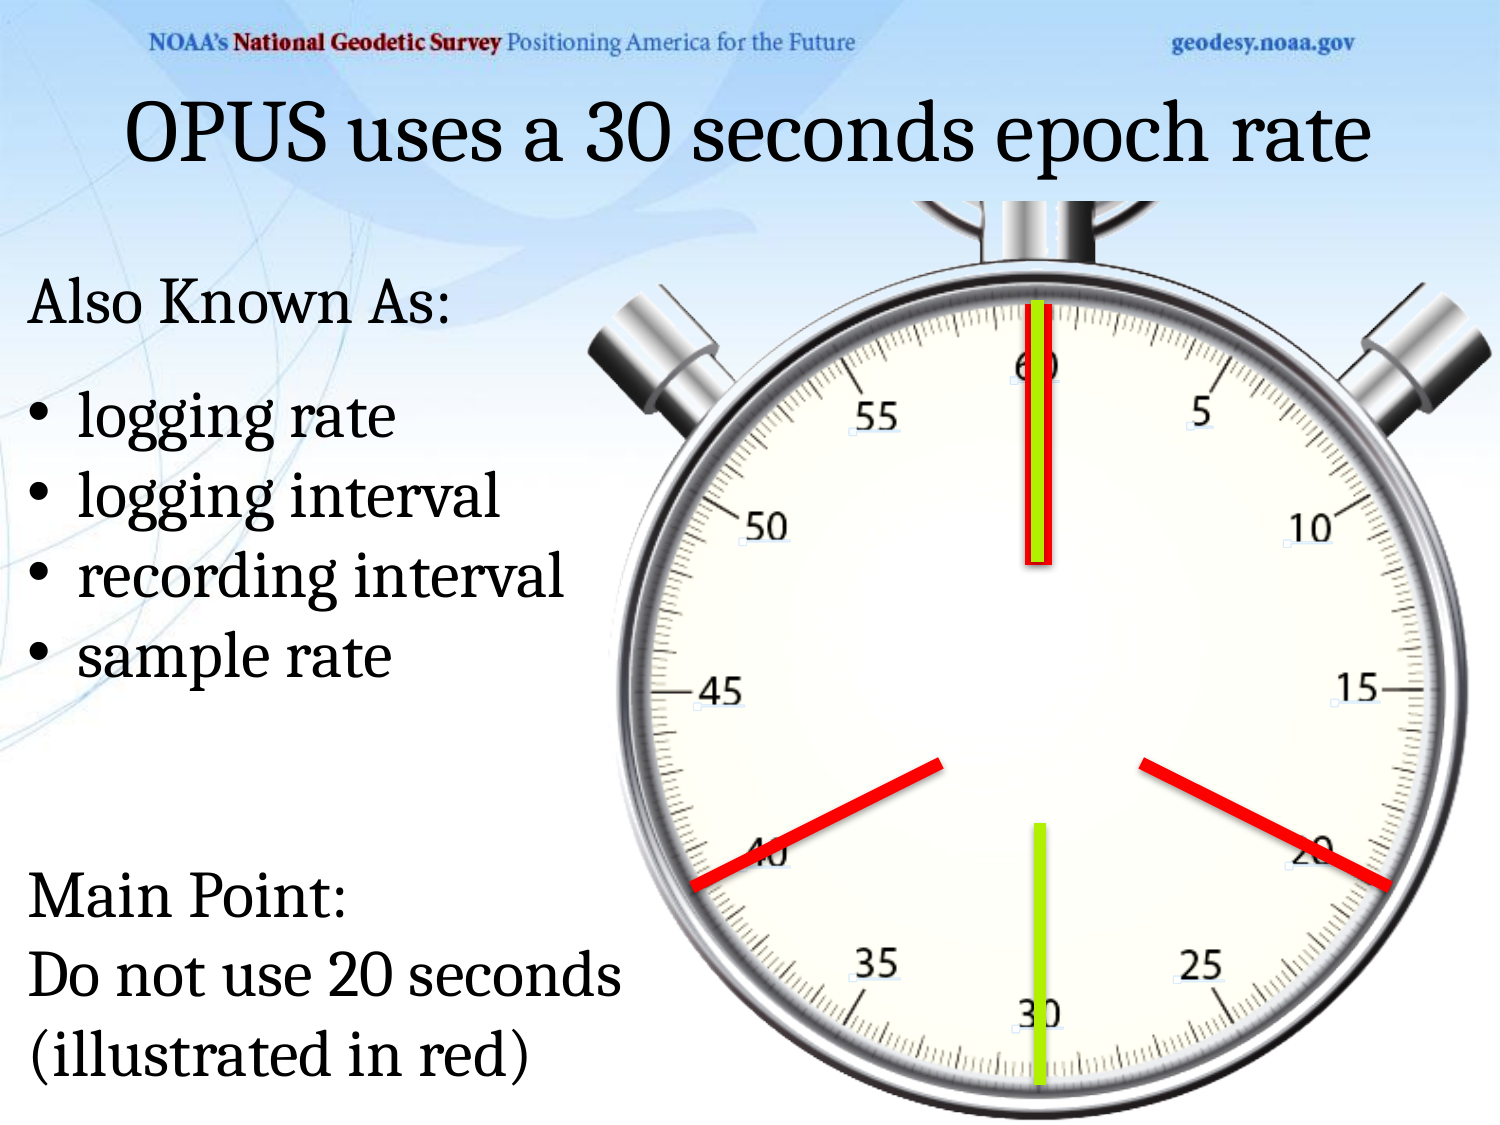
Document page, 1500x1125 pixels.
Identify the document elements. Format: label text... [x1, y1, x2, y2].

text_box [691, 303, 1391, 888]
picture [0, 192, 1500, 1125]
picture [0, 0, 1500, 59]
title OPUS uses a 30 seconds epoch rate [0, 59, 1500, 192]
text_box Also Known As: logging rate logging interval recording interval sample rate Main Point: Do not use 20 seconds (illustrated in red) [12, 249, 486, 1098]
